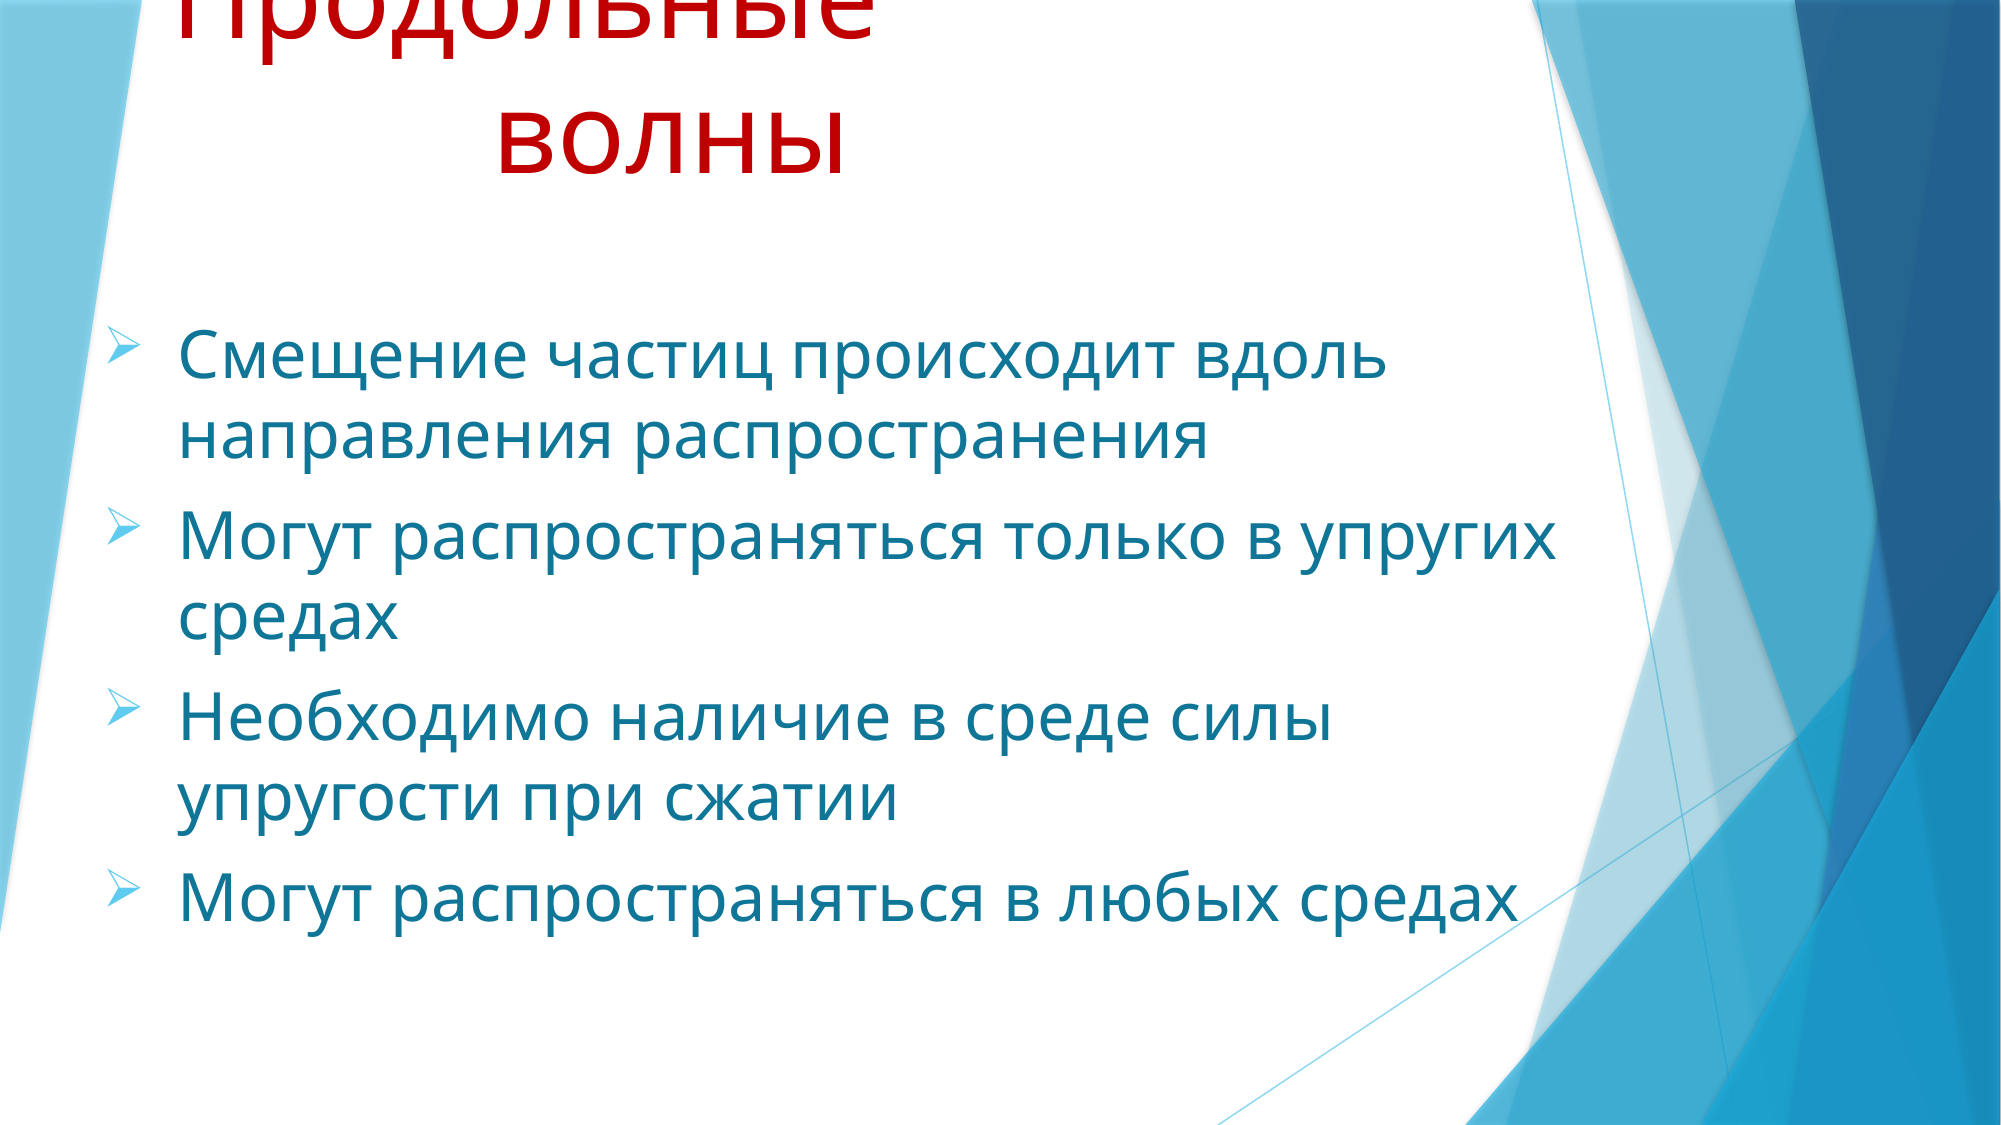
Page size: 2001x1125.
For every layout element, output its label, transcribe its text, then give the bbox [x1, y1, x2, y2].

title Продольные волны [0, 23, 894, 204]
subtitle Смещение частиц происходит вдоль направления распространения Могут распространяться только в упругих средах Необходимо наличие в среде силы упругости при сжатии Могут распространяться в любых средах [87, 304, 1659, 1015]
